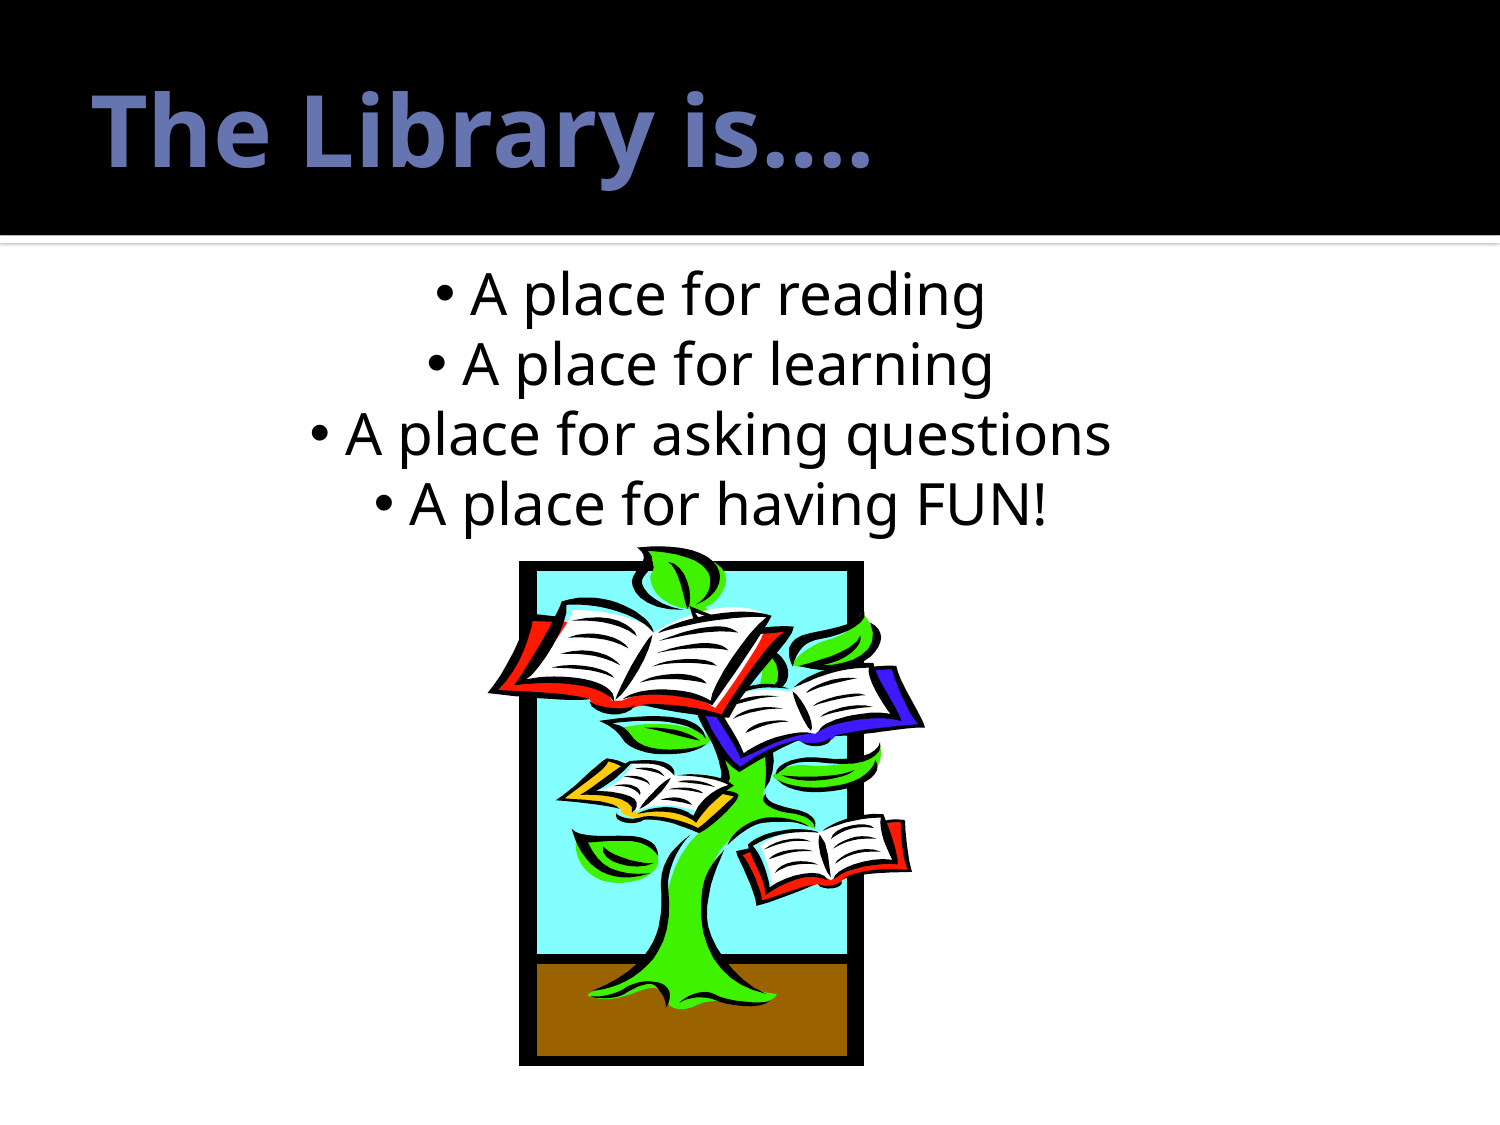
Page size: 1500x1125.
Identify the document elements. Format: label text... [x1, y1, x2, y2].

title The Library is…. [75, 24, 1425, 231]
picture [487, 537, 925, 1067]
text_box A place for reading A place for learning A place for asking questions A place for having FUN! [287, 249, 1150, 545]
